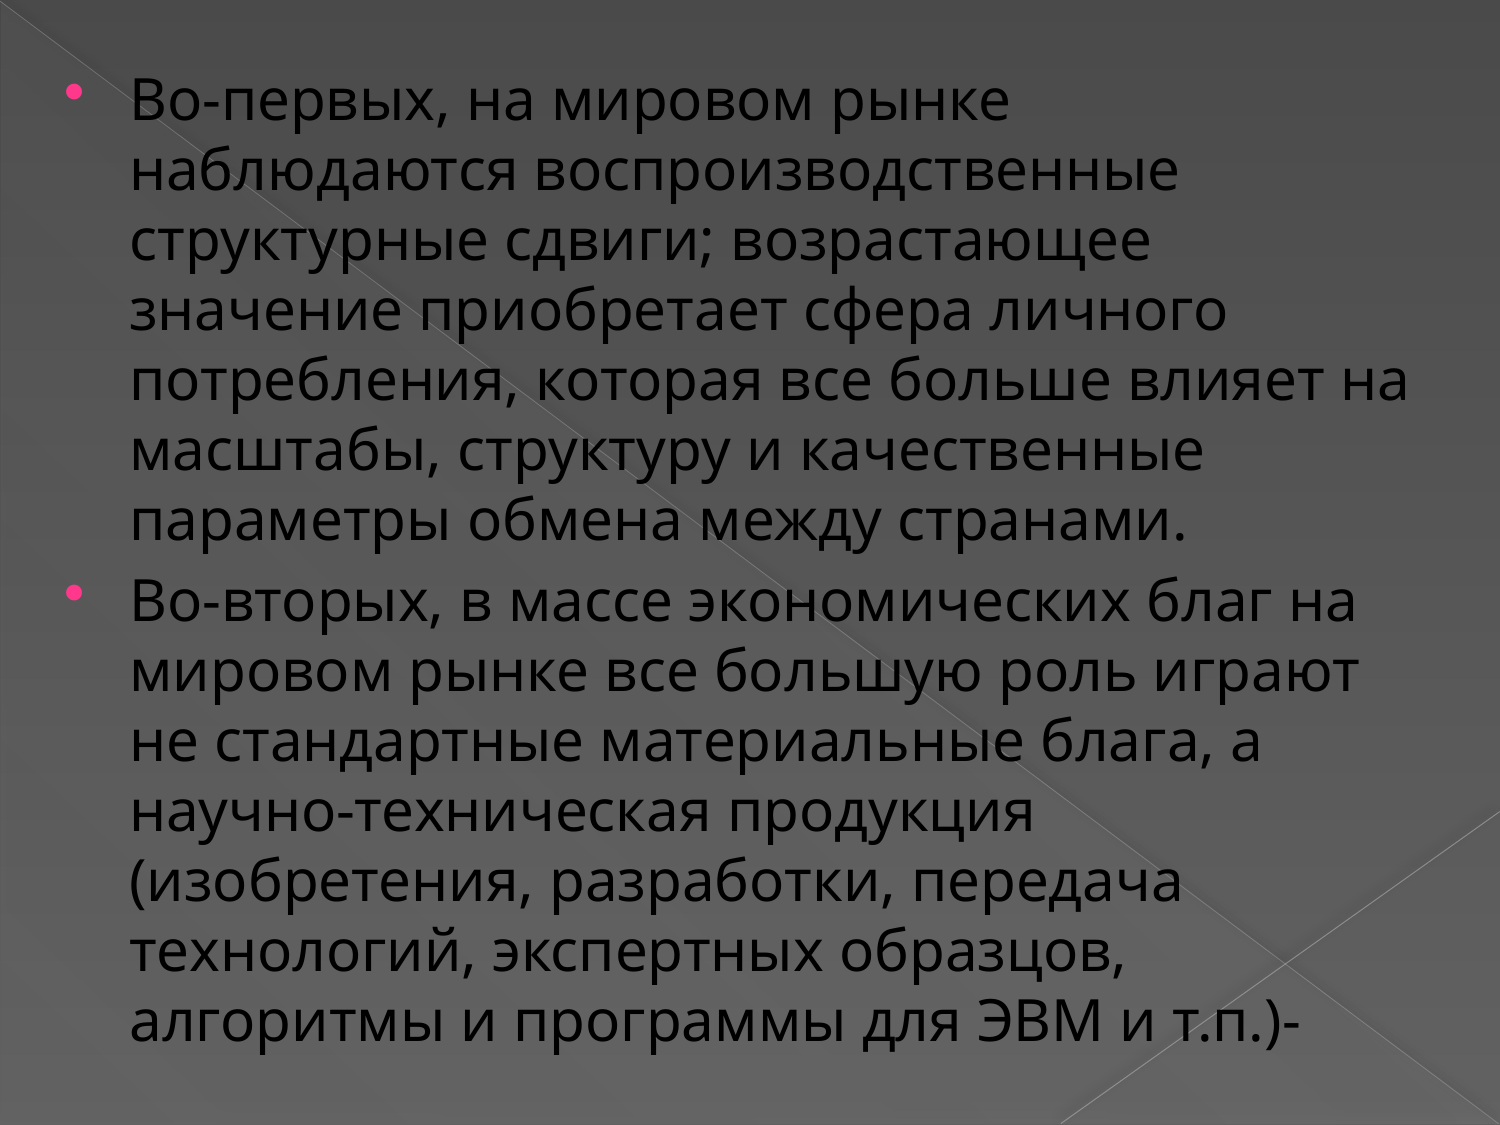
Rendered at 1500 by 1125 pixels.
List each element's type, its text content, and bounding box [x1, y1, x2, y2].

list Во-первых, на мировом рынке наблюдаются воспроизводственные структурные сдвиги; возрастающее значение приобретает сфера личного потребления, которая все больше влияет на масштабы, структуру и качественные параметры обмена между странами. Во-вторых, в массе экономических благ на мировом рынке все большую роль играют не стандартные материальные блага, а научно-техническая продукция (изобретения, разработки, передача технологий, экспертных образцов, алгоритмы и программы для ЭВМ и т.п.)- [41, 54, 1425, 1094]
